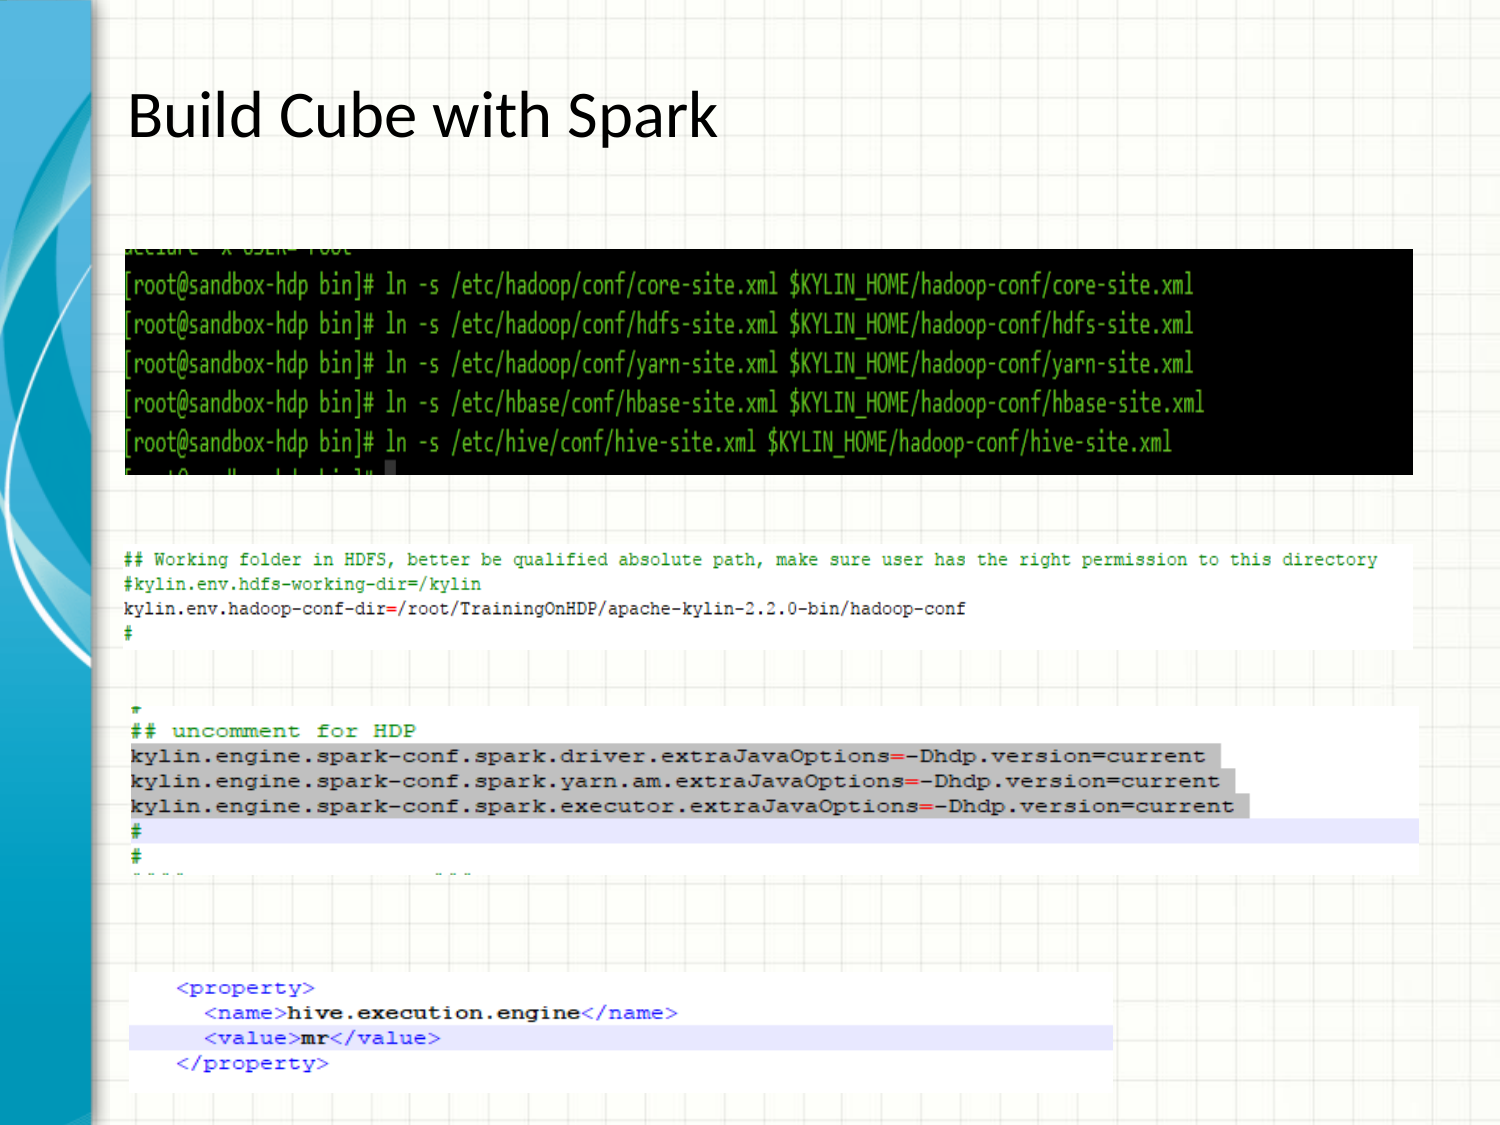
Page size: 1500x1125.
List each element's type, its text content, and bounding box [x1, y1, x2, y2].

title Build Cube with Spark [112, 50, 1438, 173]
picture [0, 0, 1500, 1125]
